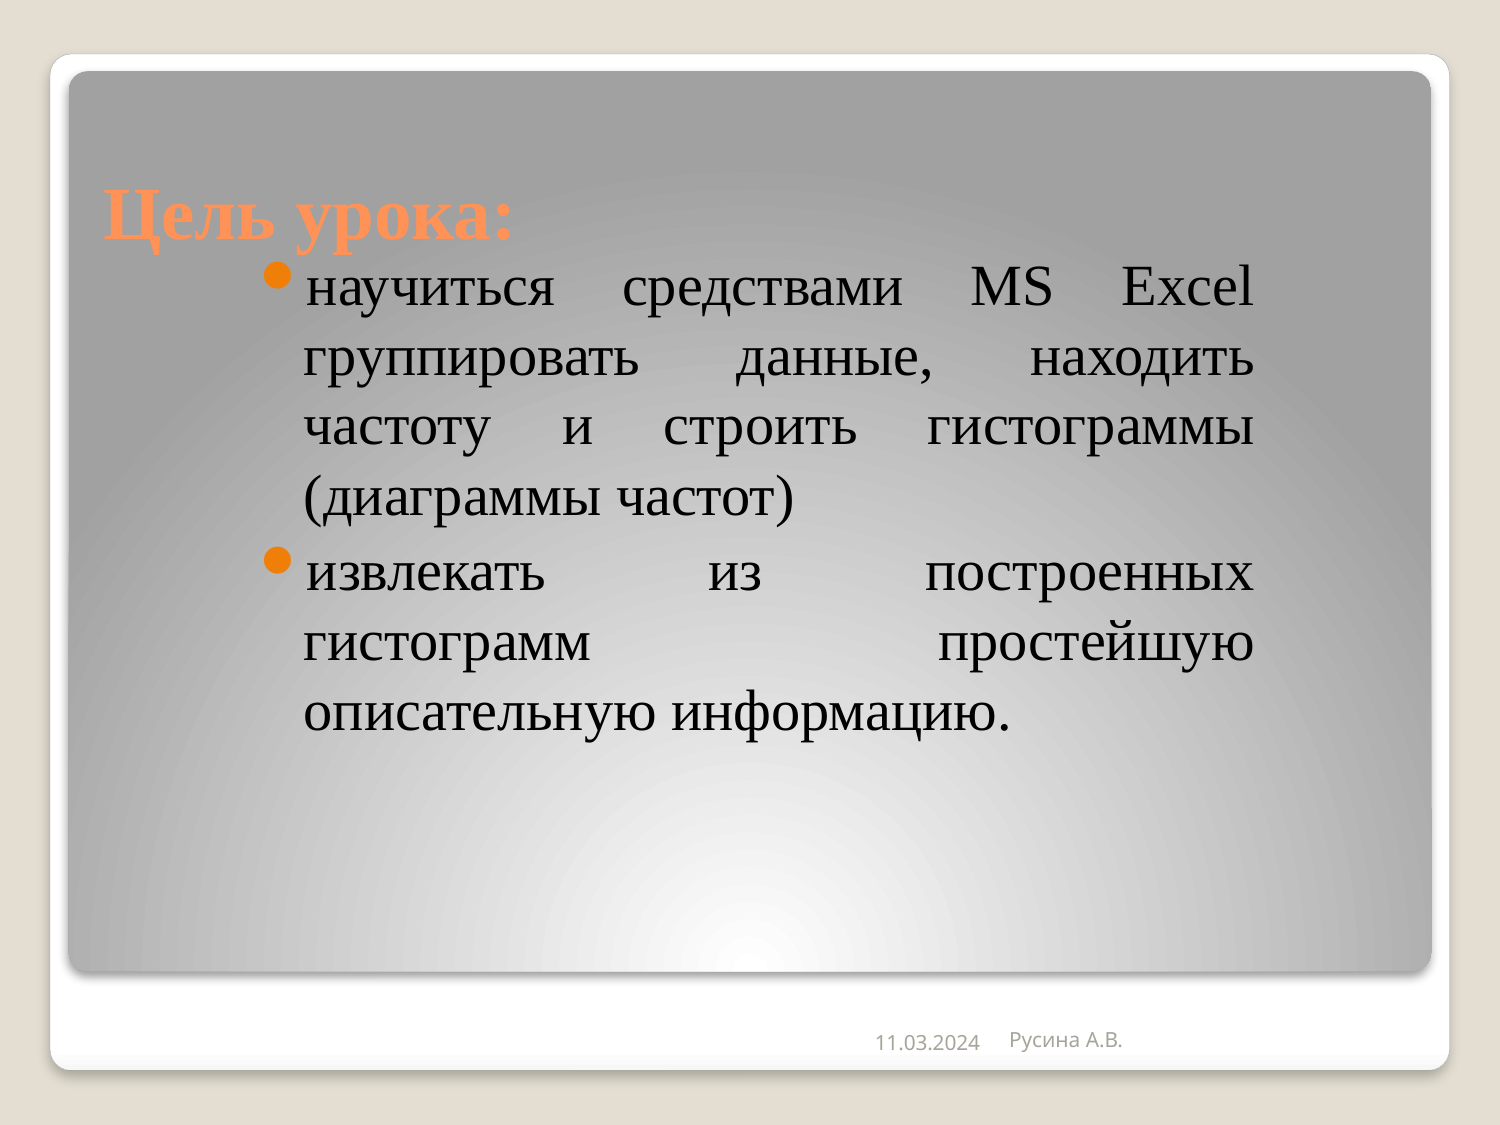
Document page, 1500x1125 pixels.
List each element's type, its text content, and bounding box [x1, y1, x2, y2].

list научиться средствами MS Excel группировать данные, находить частоту и строить гистограммы (диаграммы частот) извлекать из построенных гистограмм простейшую описательную информацию. [230, 231, 1270, 1020]
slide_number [619, 1002, 994, 1063]
title Цель урока: [88, 90, 1431, 263]
footer Русина А.В. [994, 1002, 1370, 1063]
